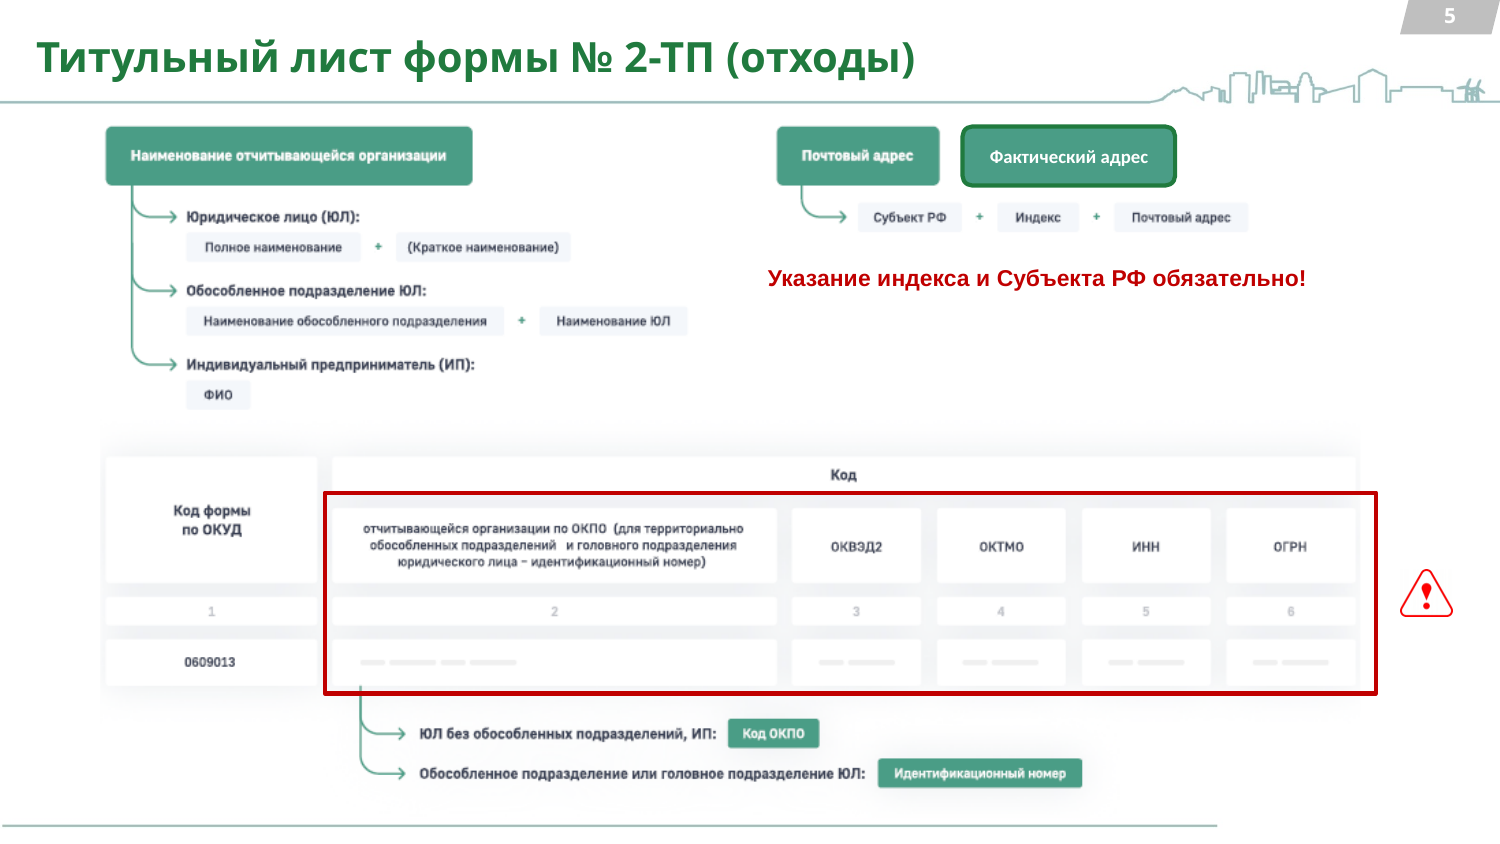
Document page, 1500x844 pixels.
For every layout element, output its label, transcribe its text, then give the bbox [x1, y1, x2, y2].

text_box 4 [1400, 0, 1500, 35]
picture [0, 0, 1500, 844]
text_box Титульный лист формы № 2-ТП (отходы) [21, 23, 931, 89]
text_box [1366, 491, 1378, 696]
